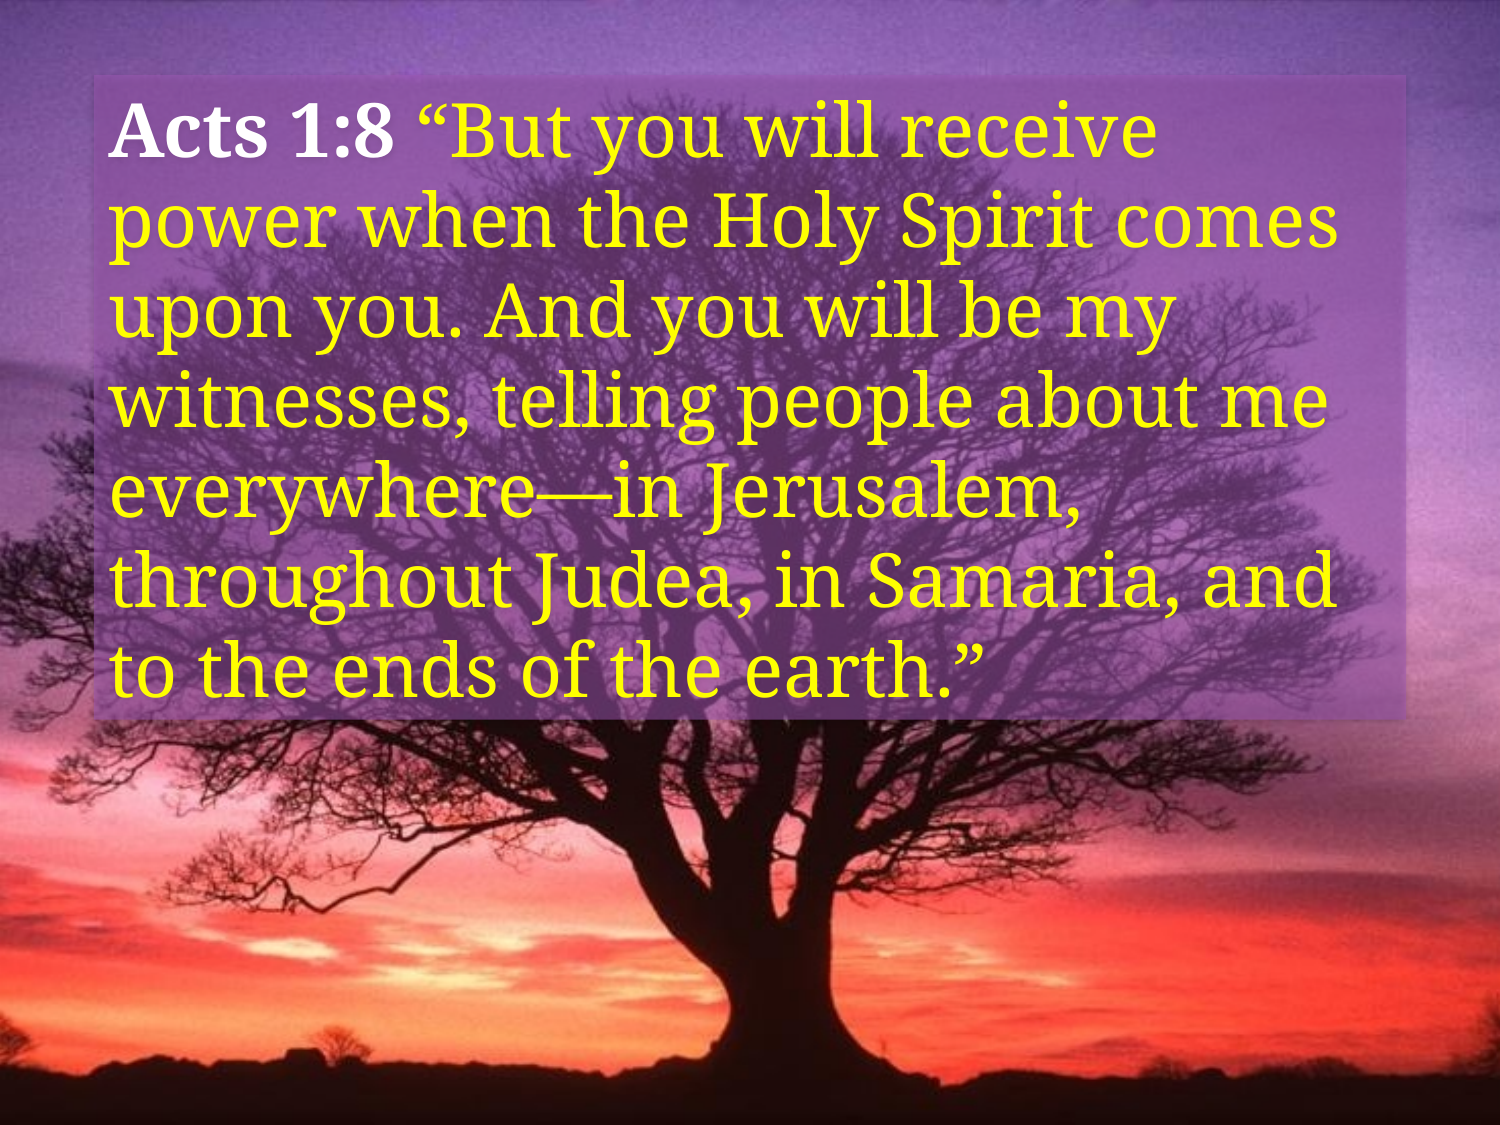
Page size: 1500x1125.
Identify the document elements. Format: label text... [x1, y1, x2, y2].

text_box Acts 1:8 “But you will receive power when the Holy Spirit comes upon you. And you will be my witnesses, telling people about me everywhere—in Jerusalem, throughout Judea, in Samaria, and to the ends of the earth.” [93, 74, 1407, 720]
picture [0, 0, 1500, 1125]
